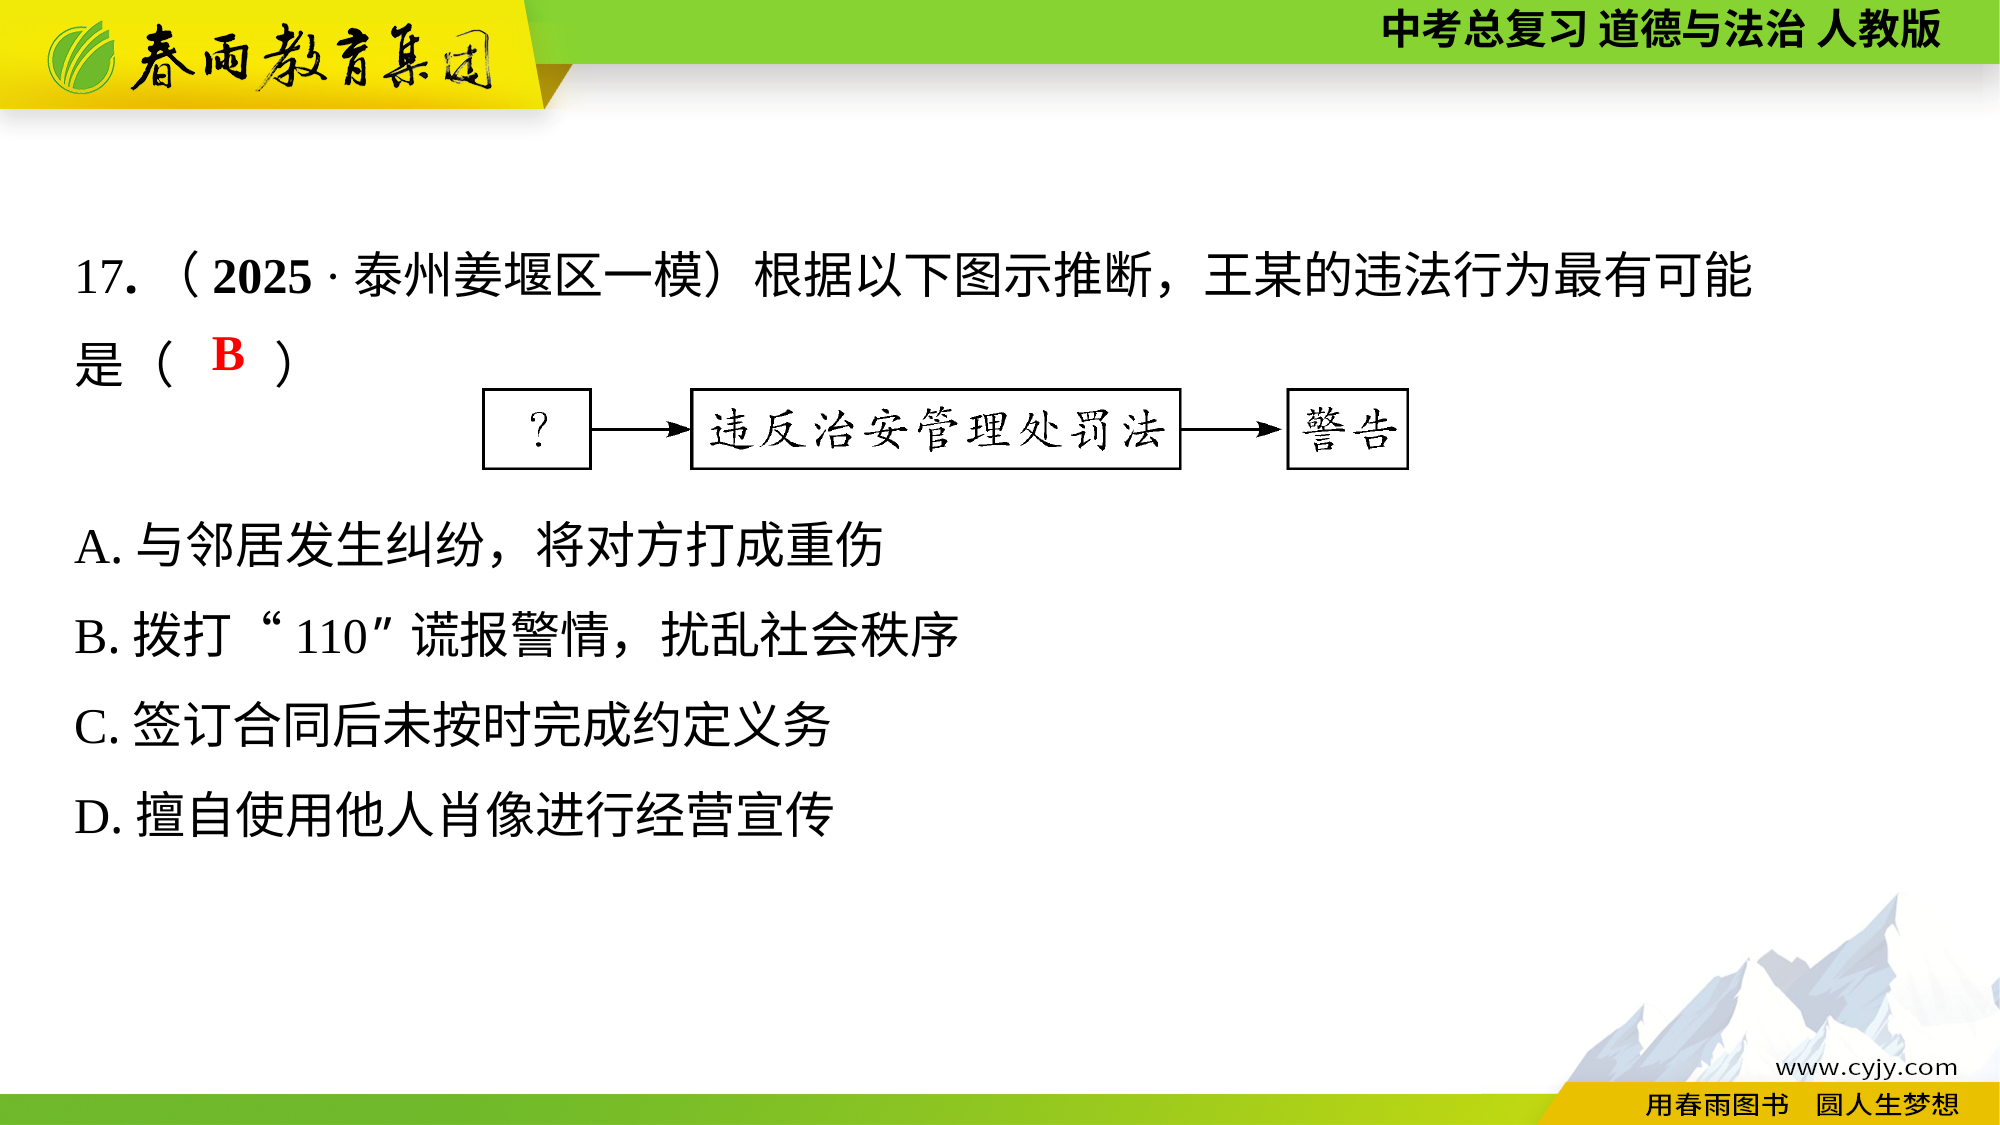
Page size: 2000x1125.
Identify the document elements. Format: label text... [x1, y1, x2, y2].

list 17.（2025 ·泰州姜堰区一模）根据以下图示推断，王某的违法行为最有可能 是（ ） A.与邻居发生纠纷，将对方打成重伤 B.拨打“110”谎报警情，扰乱社会秩序 C.签订合同后未按时完成约定义务 D.擅自使用他人肖像进行经营宣传 [59, 206, 1944, 846]
text_box B [197, 313, 261, 389]
picture [0, 0, 2000, 1125]
